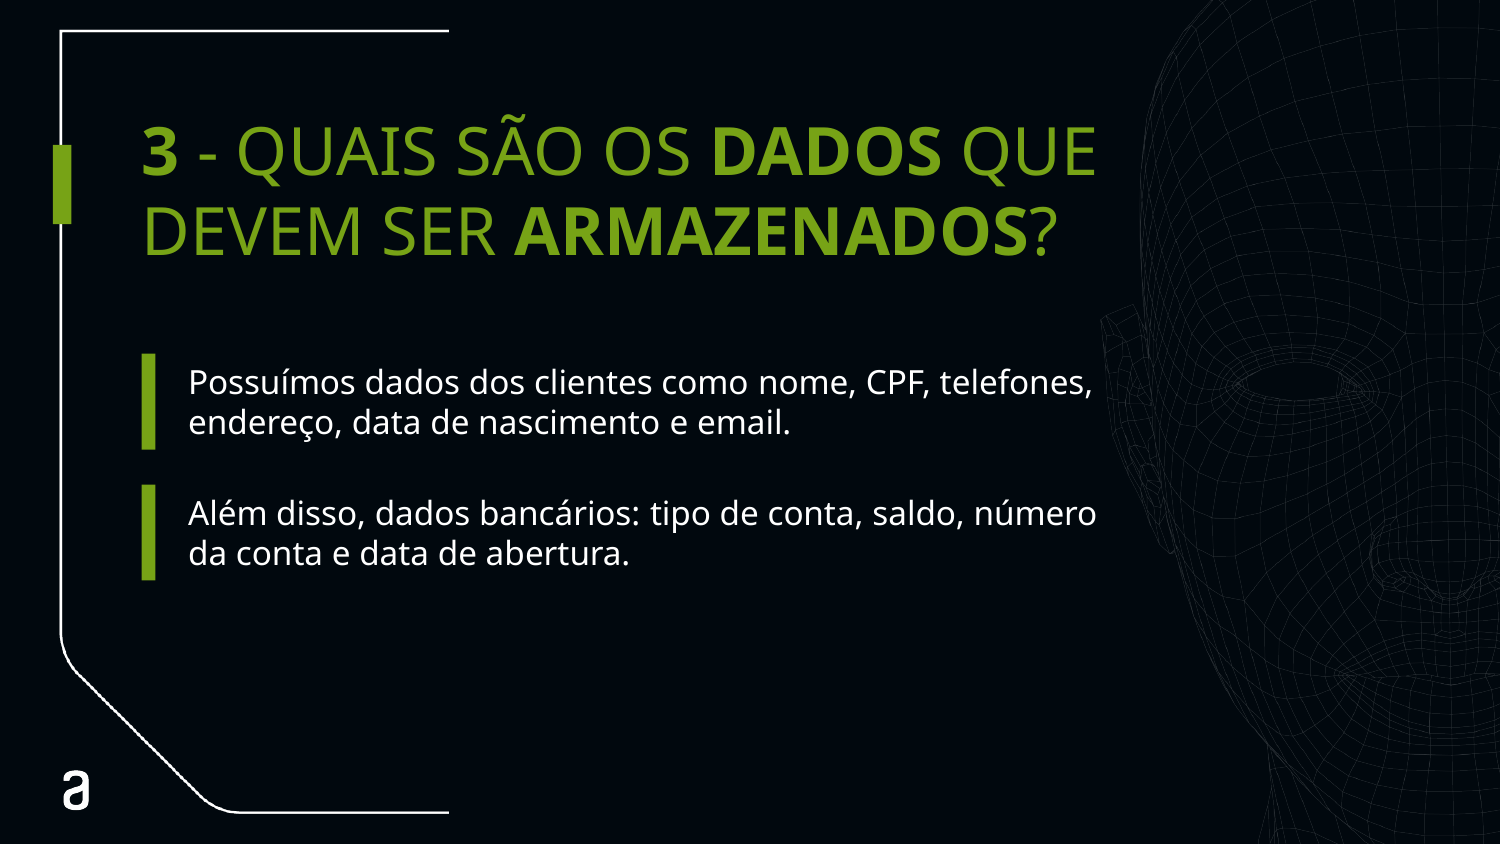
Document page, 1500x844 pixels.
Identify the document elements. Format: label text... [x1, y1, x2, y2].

text_box [141, 484, 156, 581]
title 3 - QUAIS SÃO OS DADOS QUE DEVEM SER ARMAZENADOS? [141, 93, 1201, 284]
picture [1100, 0, 1500, 844]
text_box [141, 353, 156, 450]
text_box Possuímos dados dos clientes como nome, CPF, telefones, endereço, data de nascimento e email. [173, 353, 1178, 449]
picture [52, 29, 449, 814]
text_box Além disso, dados bancários: tipo de conta, saldo, número da conta e data de abertura. [173, 476, 1122, 587]
